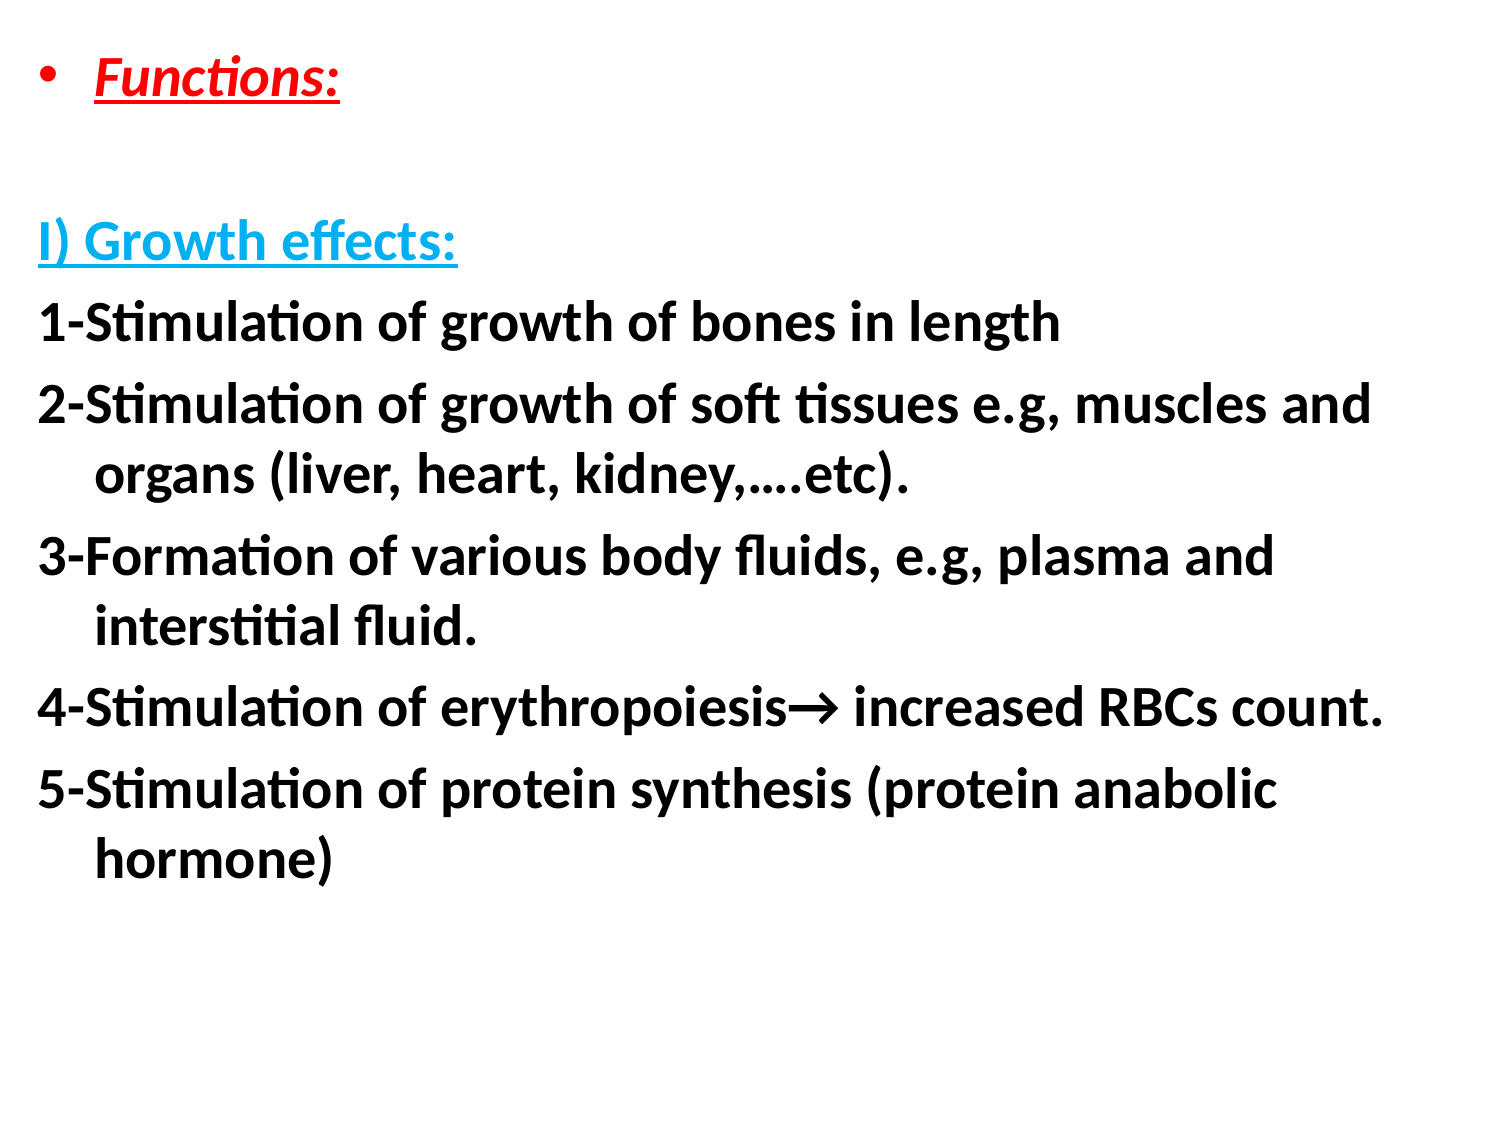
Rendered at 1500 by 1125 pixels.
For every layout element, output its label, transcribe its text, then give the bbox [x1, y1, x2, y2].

text_box Functions: I) Growth effects: 1-Stimulation of growth of bones in length 2-Stimulation of growth of soft tissues e.g, muscles and organs (liver, heart, kidney,….etc). 3-Formation of various body fluids, e.g, plasma and interstitial fluid. 4-Stimulation of erythropoiesis→ increased RBCs count. 5-Stimulation of protein synthesis (protein anabolic hormone) [23, 30, 1477, 898]
